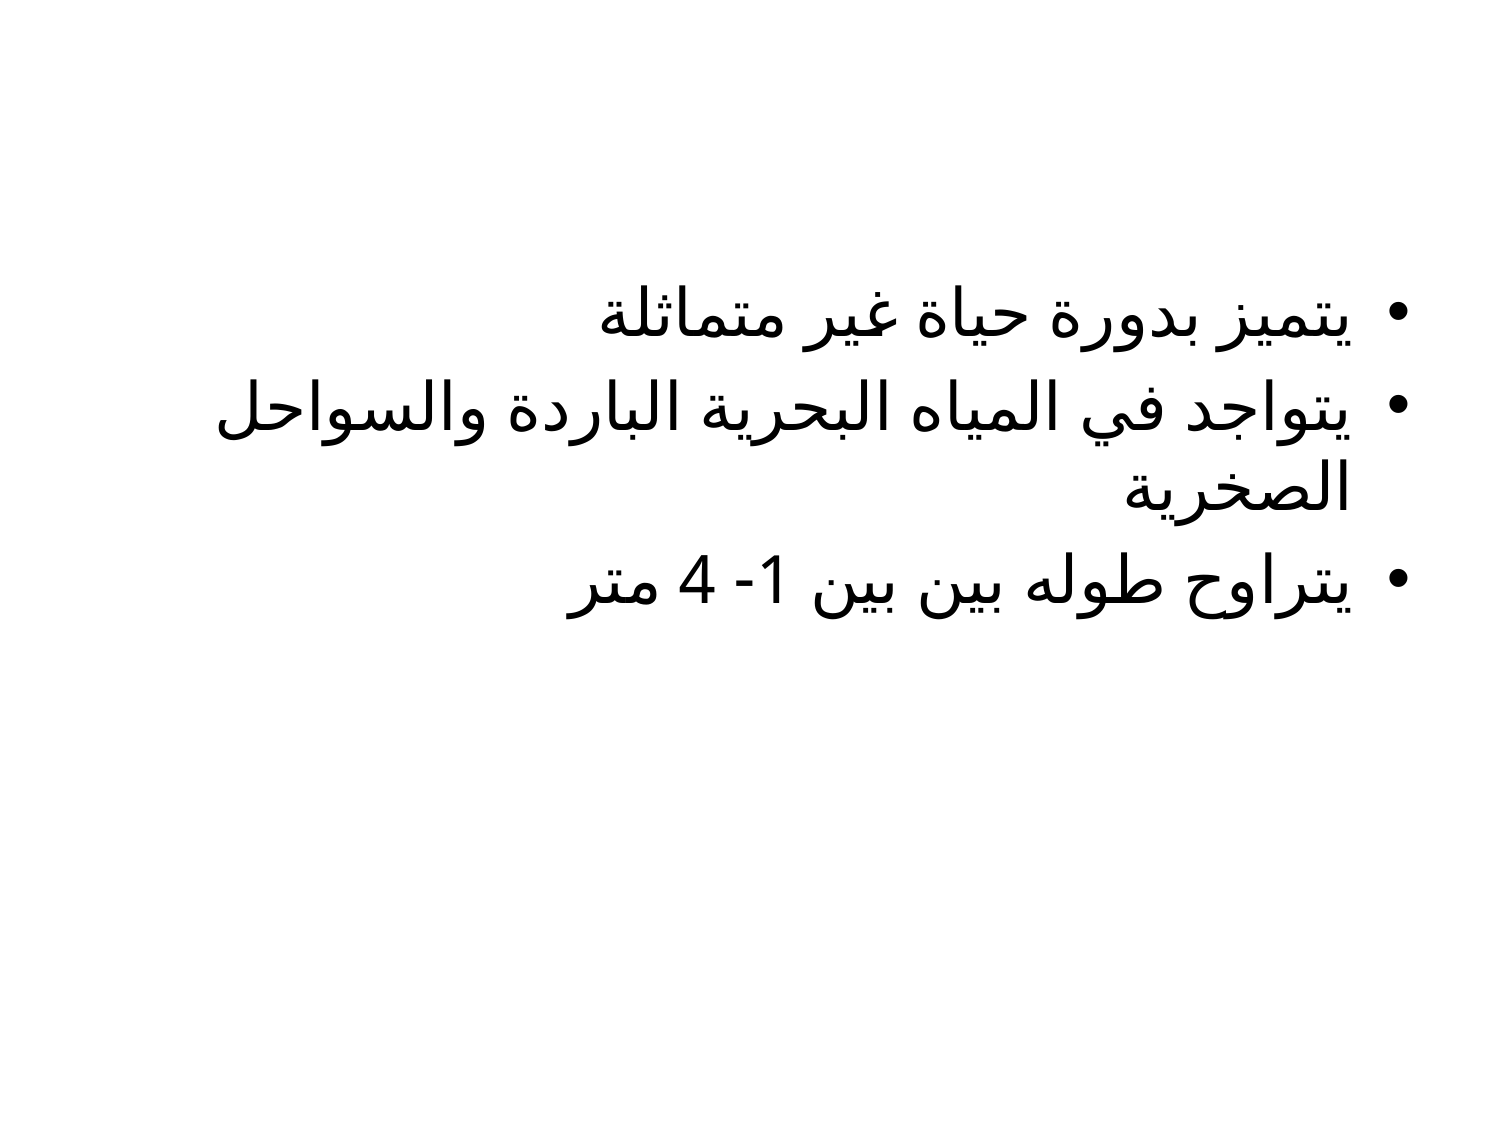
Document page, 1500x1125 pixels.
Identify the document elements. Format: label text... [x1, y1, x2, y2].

list يتميز بدورة حياة غير متماثلة يتواجد في المياه البحرية الباردة والسواحل الصخرية يتراوح طوله بين بين 1- 4 متر [75, 262, 1425, 1005]
